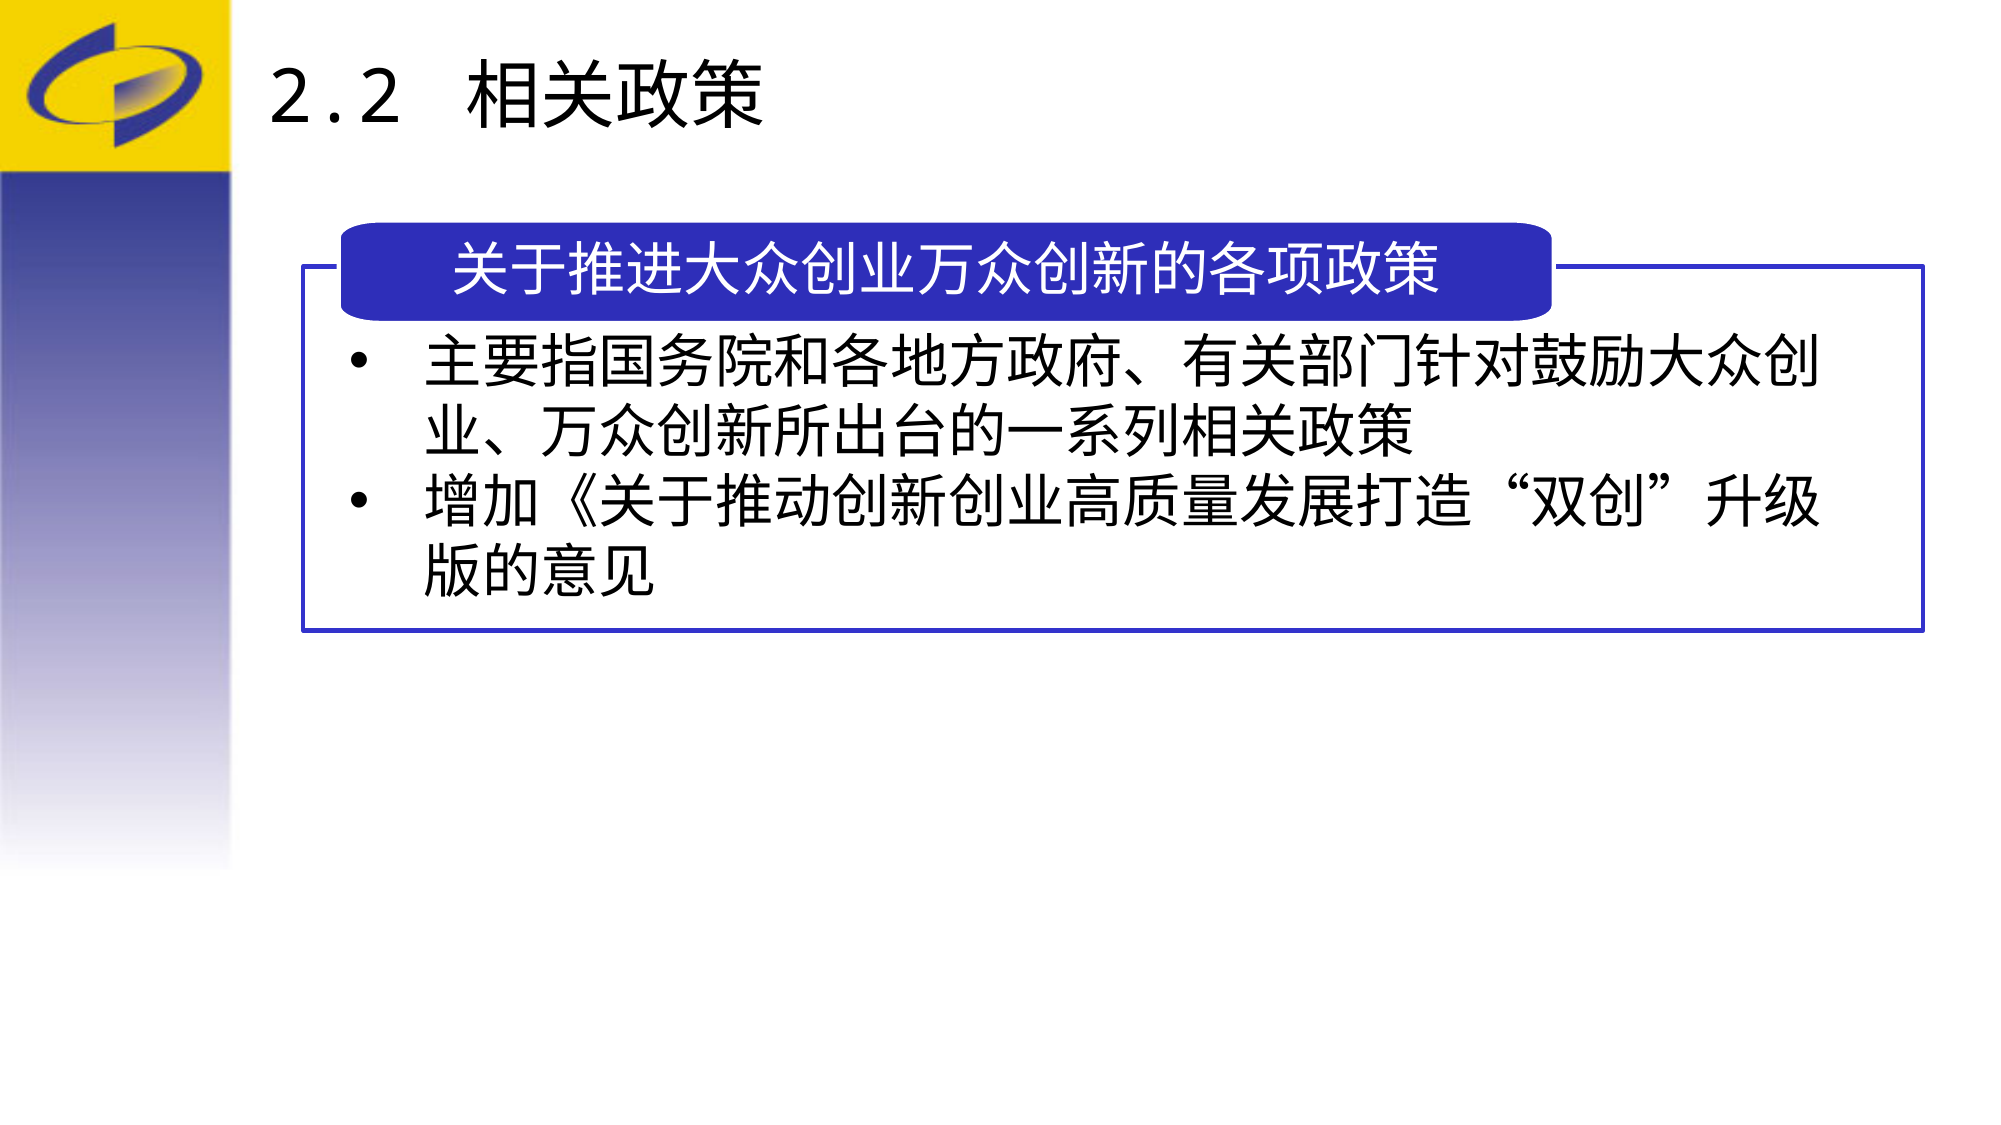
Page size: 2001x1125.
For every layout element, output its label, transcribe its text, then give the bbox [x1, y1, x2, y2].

text_box 关于推进大众创业万众创新的各项政策 [336, 218, 1556, 325]
picture [0, 0, 2000, 1125]
title 2.2 相关政策 [252, 20, 1870, 165]
text_box 主要指国务院和各地方政府、有关部门针对鼓励大众创业、万众创新所出台的一系列相关政策 增加《关于推动创新创业高质量发展打造“双创”升级版的意见 [301, 264, 1925, 633]
